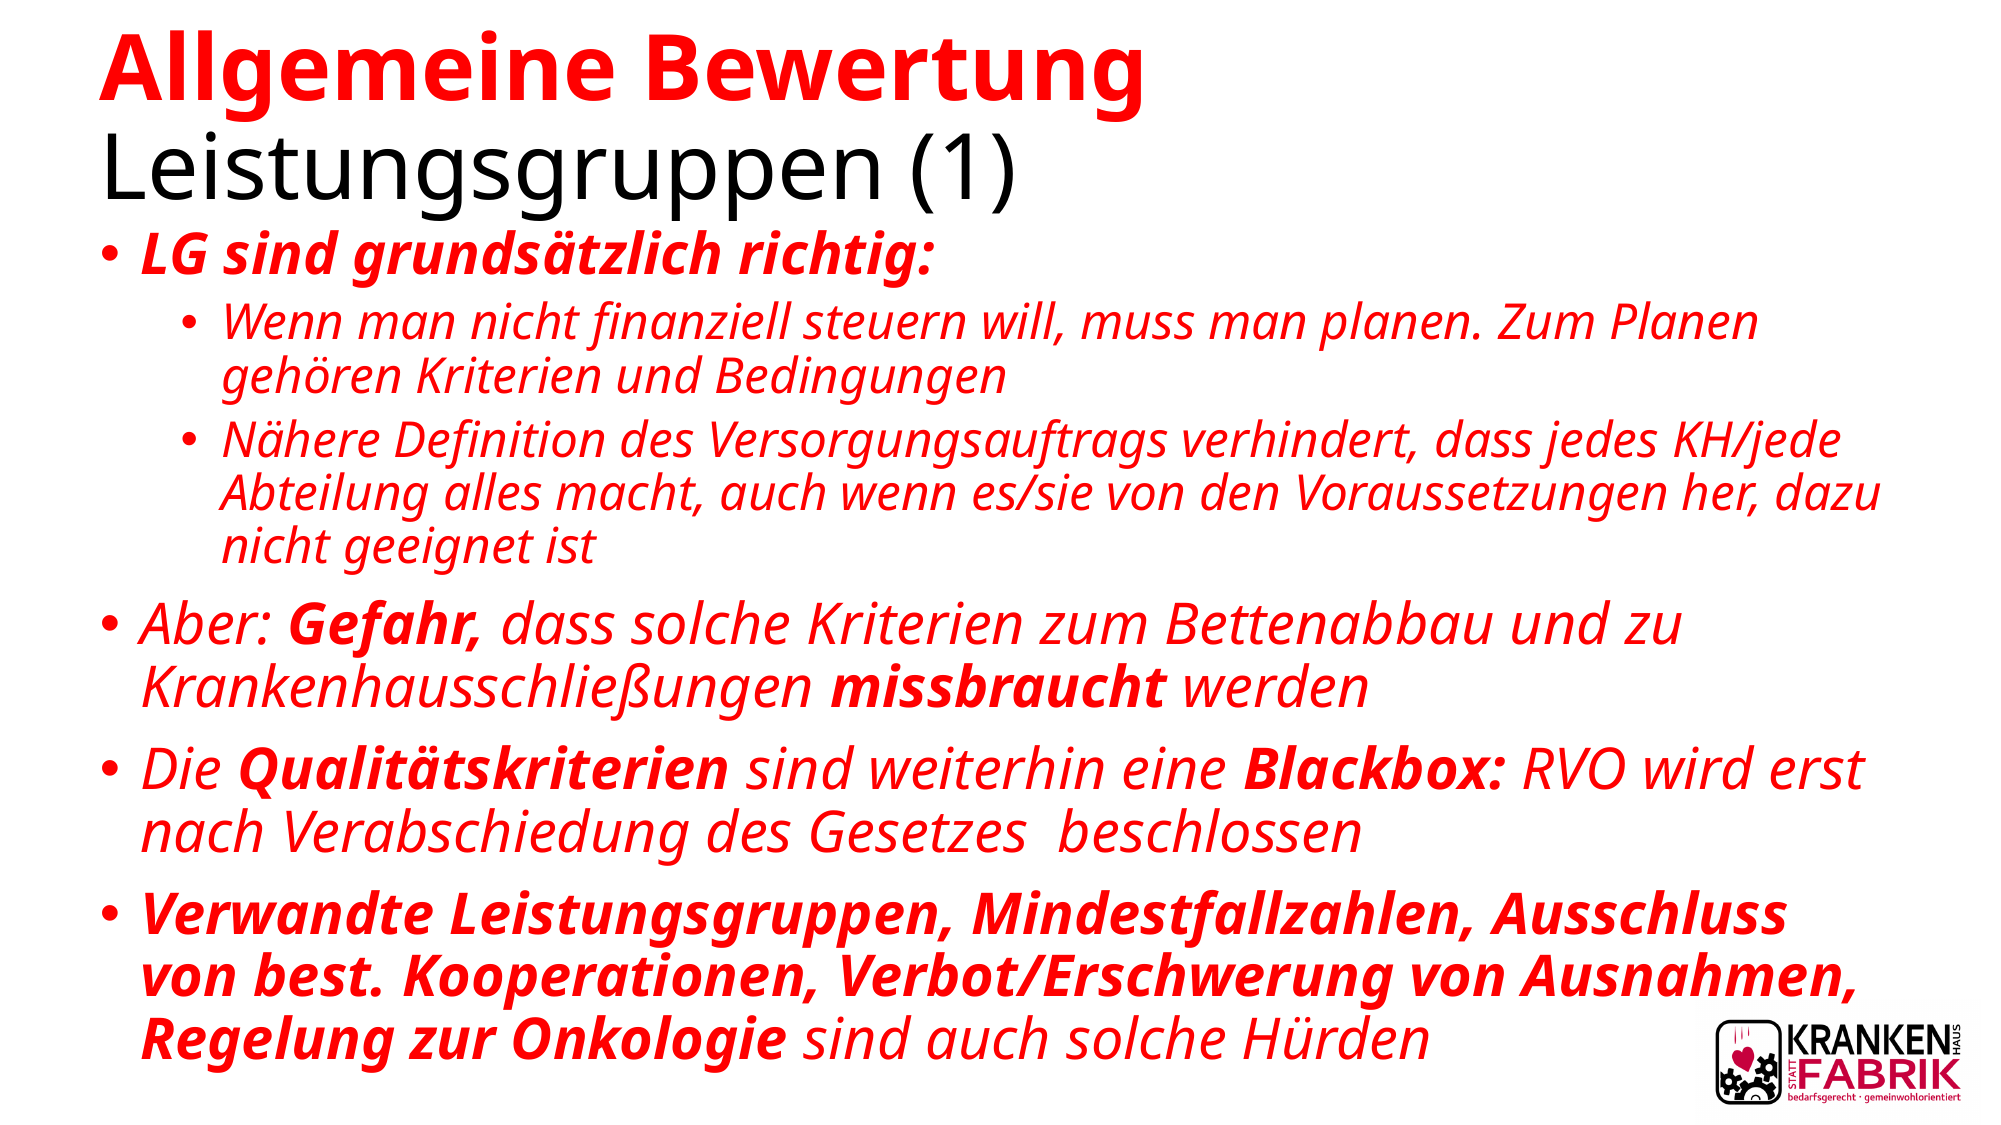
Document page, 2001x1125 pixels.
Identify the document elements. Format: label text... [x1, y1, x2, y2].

title Allgemeine Bewertung Leistungsgruppen (1) [85, 0, 1940, 241]
list LG sind grundsätzlich richtig: Wenn man nicht finanziell steuern will, muss man planen. Zum Planen gehören Kriterien und Bedingungen Nähere Definition des Versorgungsauftrags verhindert, dass jedes KH/jede Abteilung alles macht, auch wenn es/sie von den Voraussetzungen her, dazu nicht geeignet ist Aber: Gefahr, dass solche Kriterien zum Bettenabbau und zu Krankenhausschließungen missbraucht werden Die Qualitätskriterien sind weiterhin eine Blackbox: RVO wird erst nach Verabschiedung des Gesetzes beschlossen Verwandte Leistungsgruppen, Mindestfallzahlen, Ausschluss von best. Kooperationen, Verbot/Erschwerung von Ausnahmen, Regelung zur Onkologie sind auch solche Hürden [85, 217, 1903, 1083]
picture [1695, 999, 1981, 1125]
